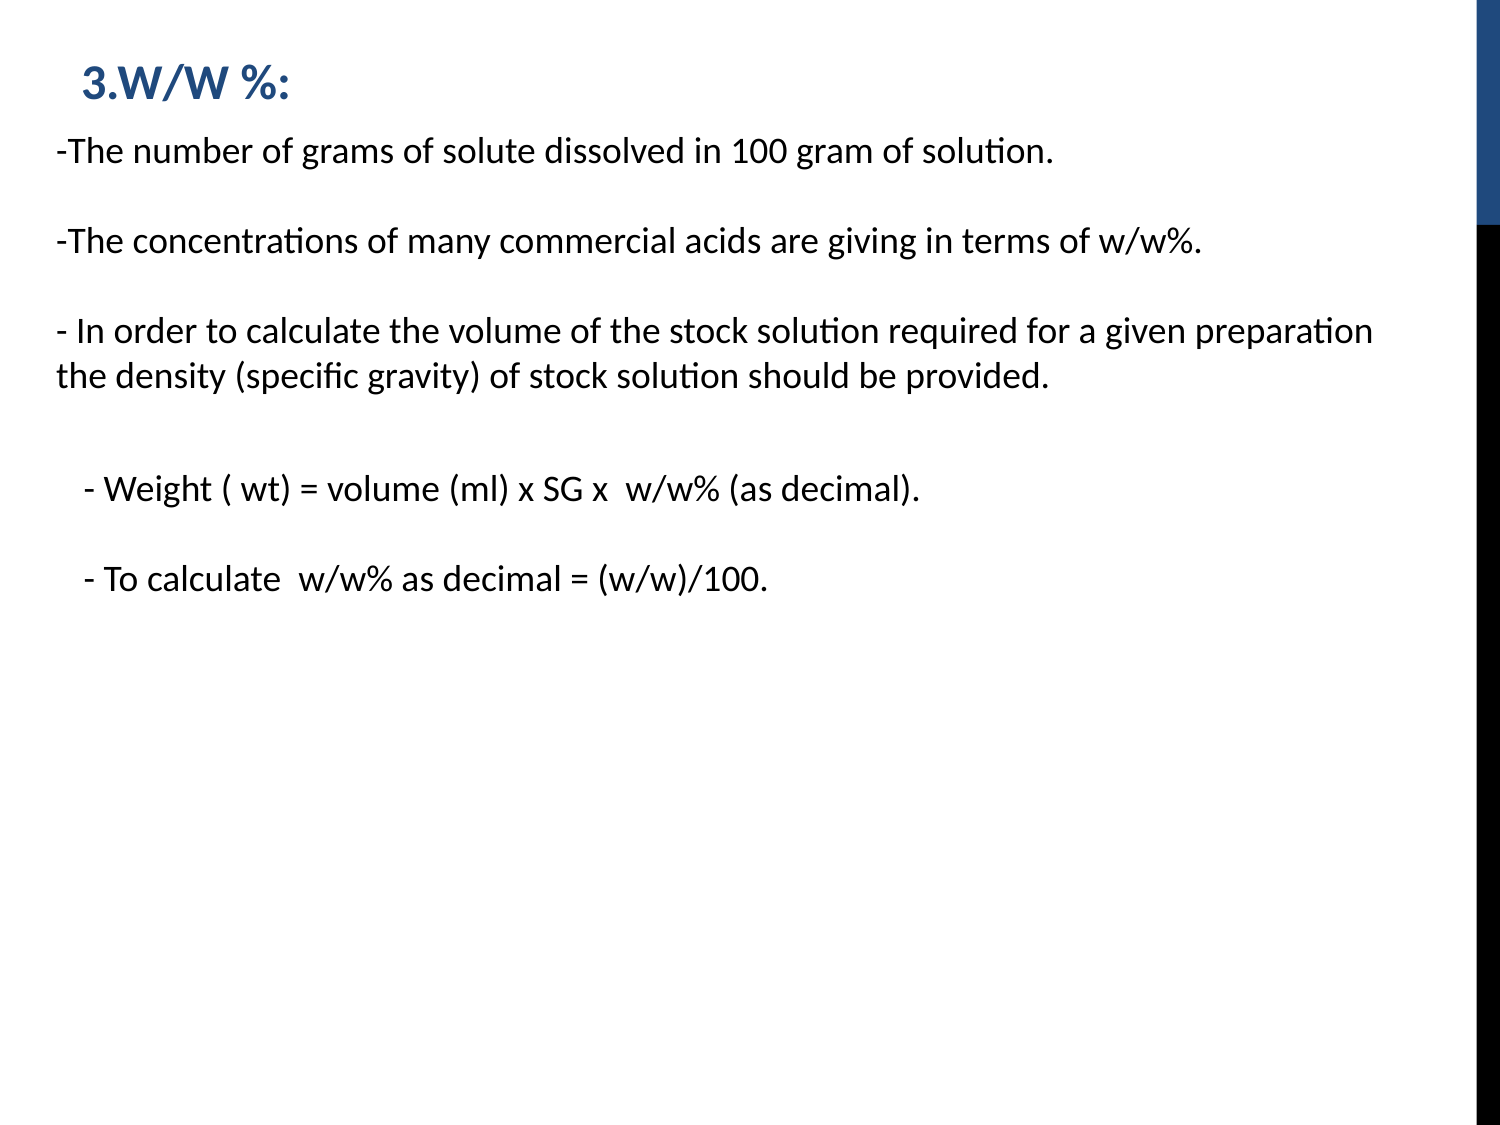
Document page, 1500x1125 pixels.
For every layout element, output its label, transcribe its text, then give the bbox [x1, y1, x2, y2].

text_box 3.W/W %: [66, 42, 329, 118]
text_box - Weight ( wt) = volume (ml) x SG x w/w% (as decimal). - To calculate w/w% as decimal = (w/w)/100. [69, 456, 1010, 607]
text_box -The number of grams of solute dissolved in 100 gram of solution. -The concentrations of many commercial acids are giving in terms of w/w%. - In order to calculate the volume of the stock solution required for a given preparation the density (specific gravity) of stock solution should be provided. [41, 118, 1424, 404]
